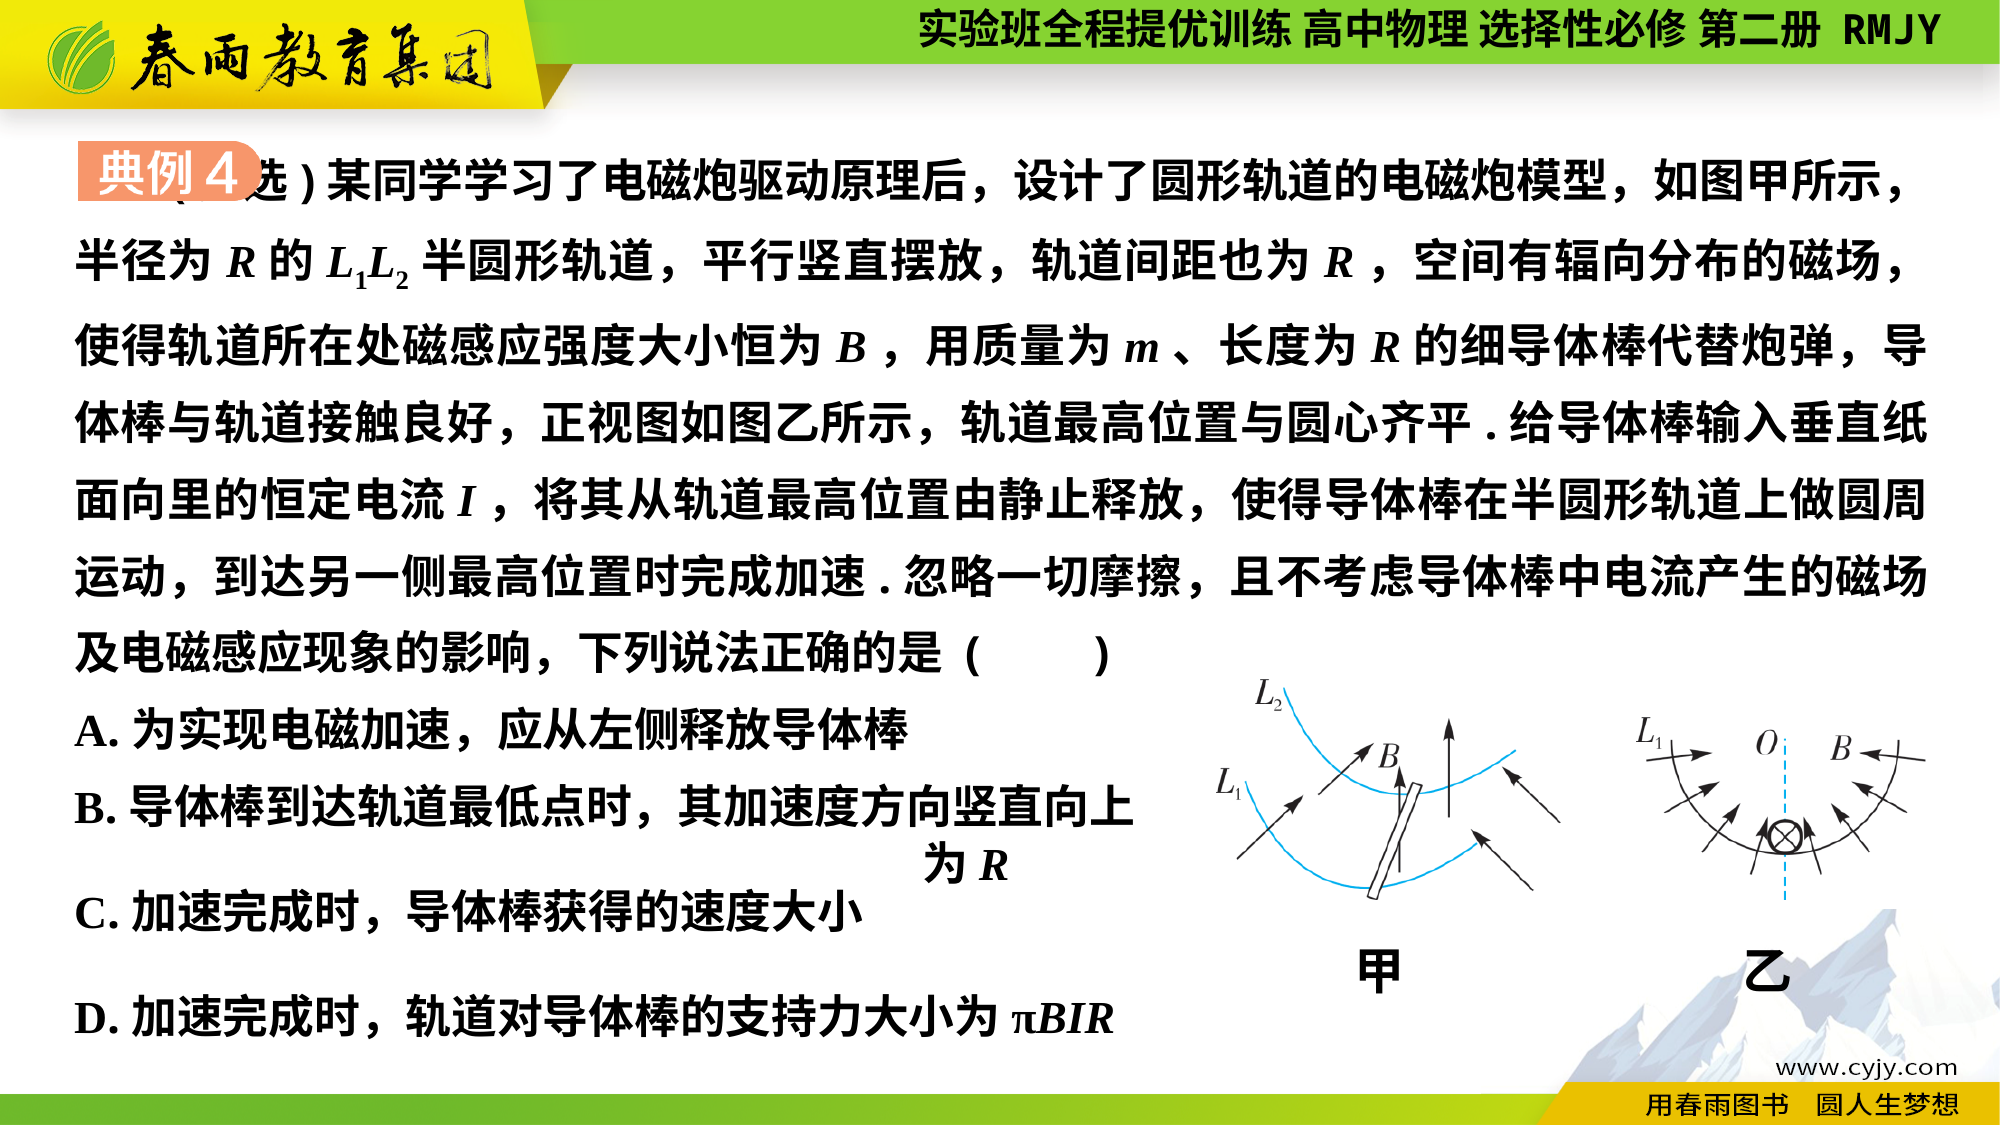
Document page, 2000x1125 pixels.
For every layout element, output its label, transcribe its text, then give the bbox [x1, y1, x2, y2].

list (多选)某同学学习了电磁炮驱动原理后，设计了圆形轨道的电磁炮模型，如图甲所示，半径为R的L1L2半圆形轨道，平行竖直摆放，轨道间距也为R，空间有辐向分布的磁场，使得轨道所在处磁感应强度大小恒为B，用质量为m、长度为R的细导体棒代替炮弹，导体棒与轨道接触良好，正视图如图乙所示，轨道最高位置与圆心齐平.给导体棒输入垂直纸面向里的恒定电流I，将其从轨道最高位置由静止释放，使得导体棒在半圆形轨道上做圆周运动，到达另一侧最高位置时完成加速.忽略一切摩擦，且不考虑导体棒中电流产生的磁场及电磁感应现象的影响，下列说法正确的是 ( ) A.为实现电磁加速，应从左侧释放导体棒 B.导体棒到达轨道最低点时，其加速度方向竖直向上 C.加速完成时，导体棒获得的速度大小 D.加速完成时，轨道对导体棒的支持力大小为πBIR [59, 122, 1944, 1050]
text_box 甲 乙 [1339, 918, 1916, 1008]
picture [0, 0, 2000, 1125]
